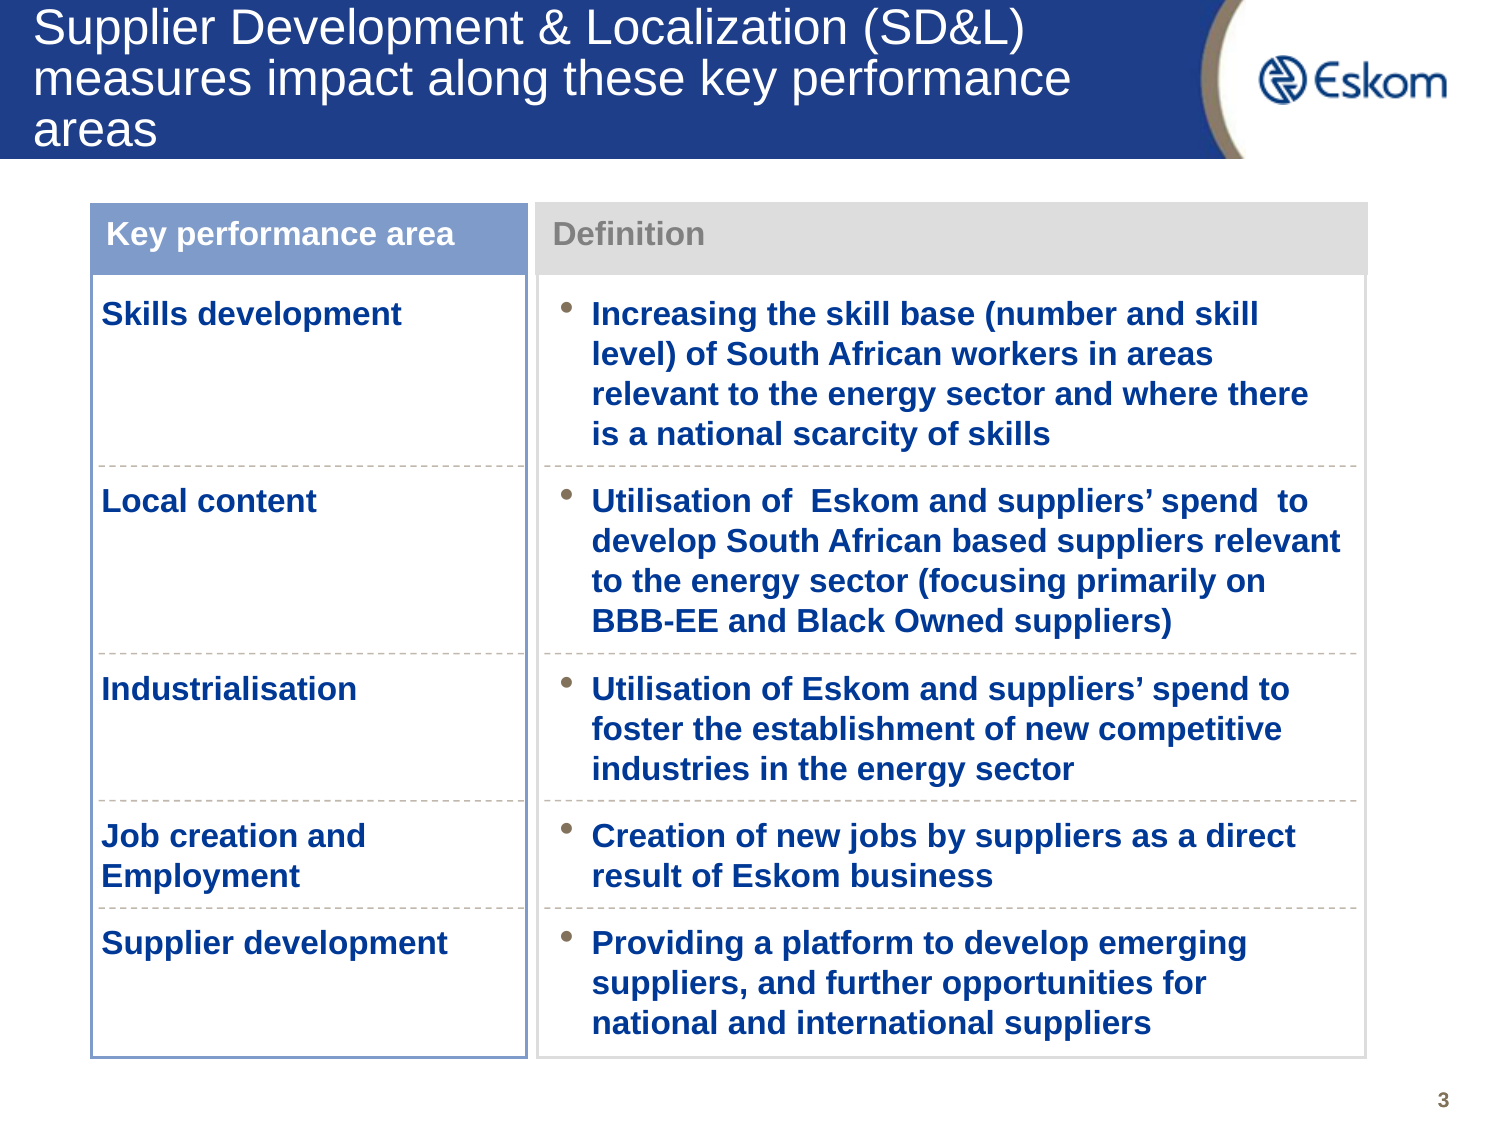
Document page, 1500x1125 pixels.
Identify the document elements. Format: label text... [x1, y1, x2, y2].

text_box Increasing the skill base (number and skill level) of South African workers in areas relevant to the energy sector and where there is a national scarcity of skills [559, 292, 1344, 453]
text_box [91, 274, 527, 1058]
text_box Providing a platform to develop emerging suppliers, and further opportunities for national and international suppliers [559, 921, 1344, 1050]
picture [0, 0, 1246, 159]
text_box [537, 274, 1366, 1058]
text_box Skills development [100, 292, 466, 333]
text_box 3 [1178, 1086, 1450, 1112]
text_box Job creation and Employment [100, 814, 466, 895]
picture [1257, 55, 1450, 105]
text_box Supplier development [100, 921, 466, 962]
text_box Utilisation of Eskom and suppliers’ spend to develop South African based suppliers relevant to the energy sector (focusing primarily on BBB-EE and Black Owned suppliers) [559, 479, 1344, 640]
text_box Creation of new jobs by suppliers as a direct result of Eskom business [559, 814, 1344, 895]
title Supplier Development & Localization (SD&L) measures impact along these key performance areas [32, 2, 1179, 158]
text_box Local content [100, 479, 466, 520]
text_box Key performance area [91, 204, 527, 274]
text_box Definition [537, 204, 1366, 274]
text_box Utilisation of Eskom and suppliers’ spend to foster the establishment of new competitive industries in the energy sector [559, 667, 1344, 788]
text_box Industrialisation [100, 667, 466, 708]
